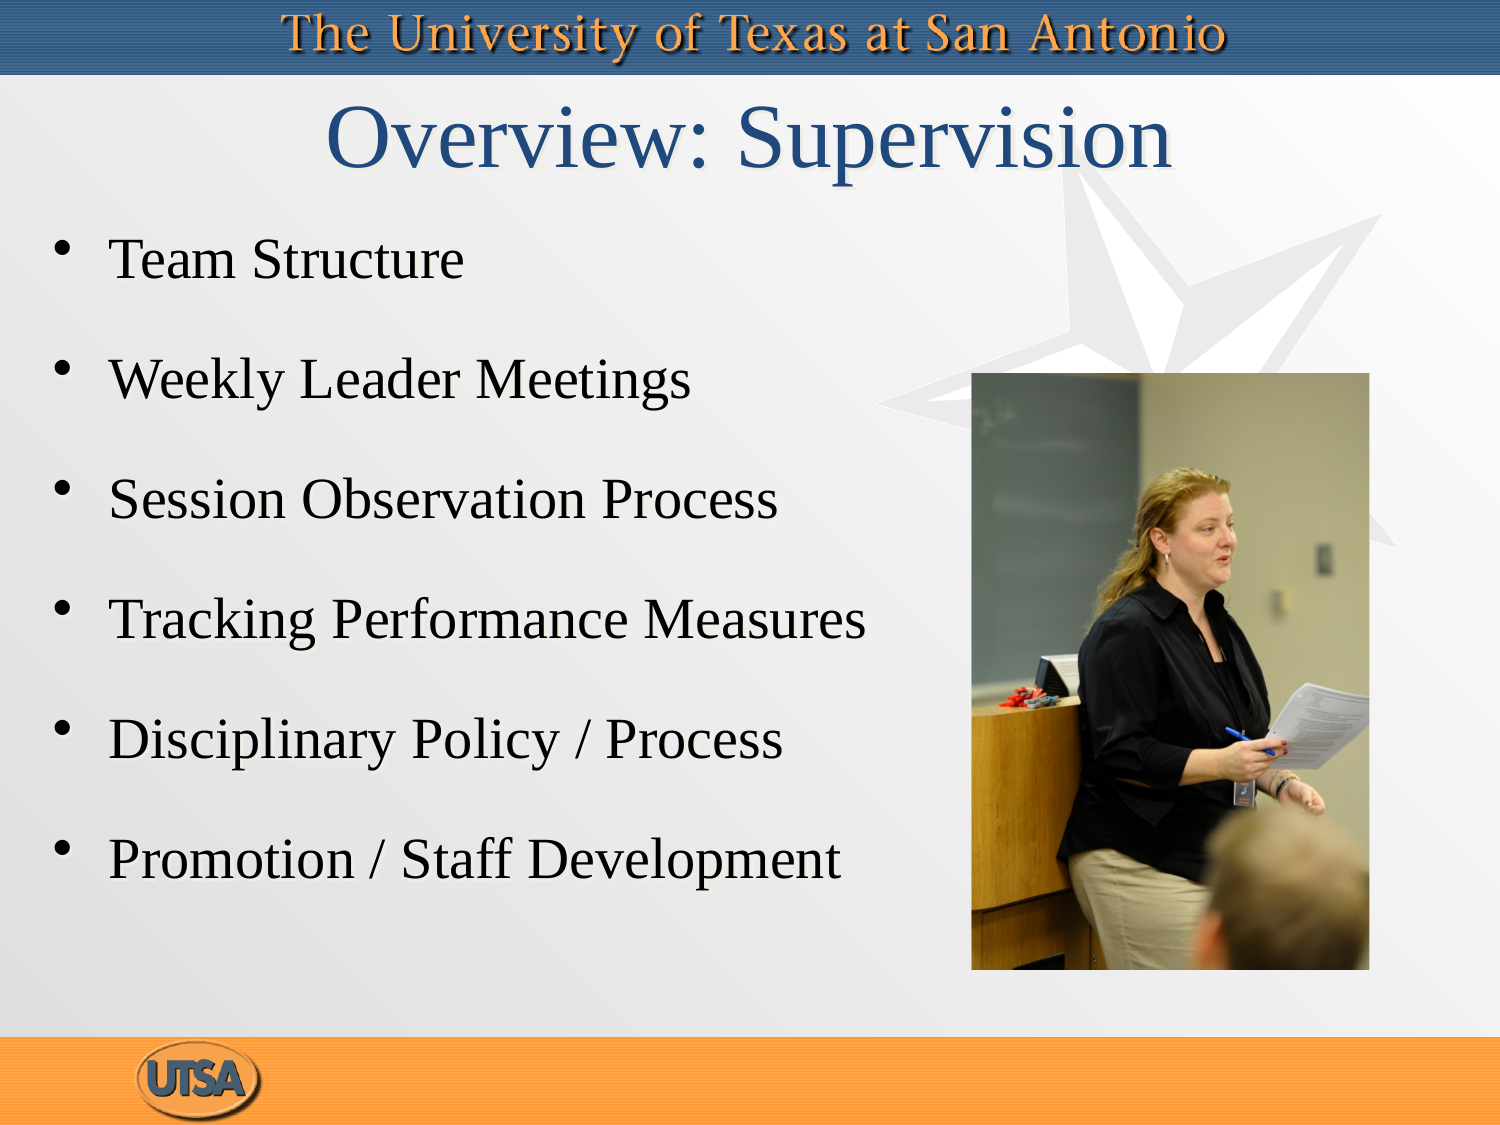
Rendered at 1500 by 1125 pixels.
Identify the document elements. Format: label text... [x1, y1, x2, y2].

title Overview: Supervision [112, 62, 1388, 201]
picture [0, 1037, 1500, 1125]
list Team Structure Weekly Leader Meetings Session Observation Process Tracking Performance Measures Disciplinary Policy / Process Promotion / Staff Development [37, 212, 1463, 1051]
picture [0, 0, 1500, 75]
picture [862, 373, 1472, 970]
